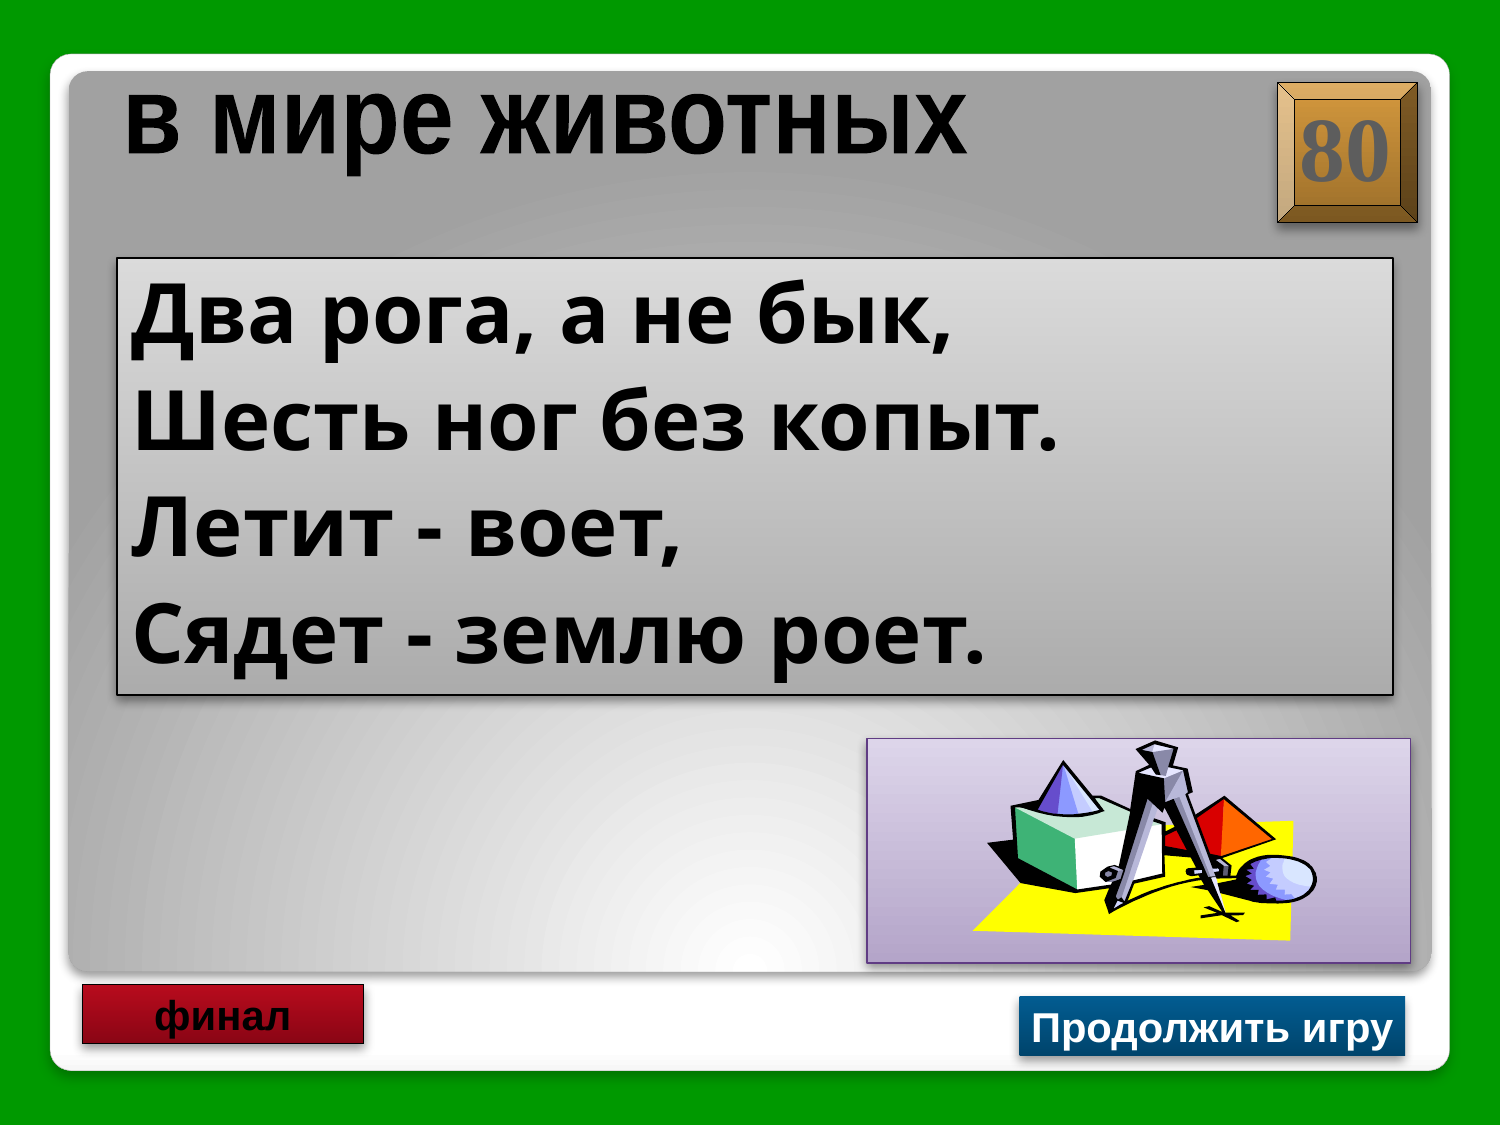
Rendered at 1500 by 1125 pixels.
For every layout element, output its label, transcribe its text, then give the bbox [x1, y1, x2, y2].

text_box Два рога, а не бык, Шесть ног без копыт. Летит - воет, Сядет - землю роет. [116, 257, 1394, 696]
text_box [866, 738, 1411, 963]
text_box Продолжить игру [1019, 996, 1406, 1056]
text_box финал [82, 984, 364, 1044]
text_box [1277, 81, 1419, 223]
